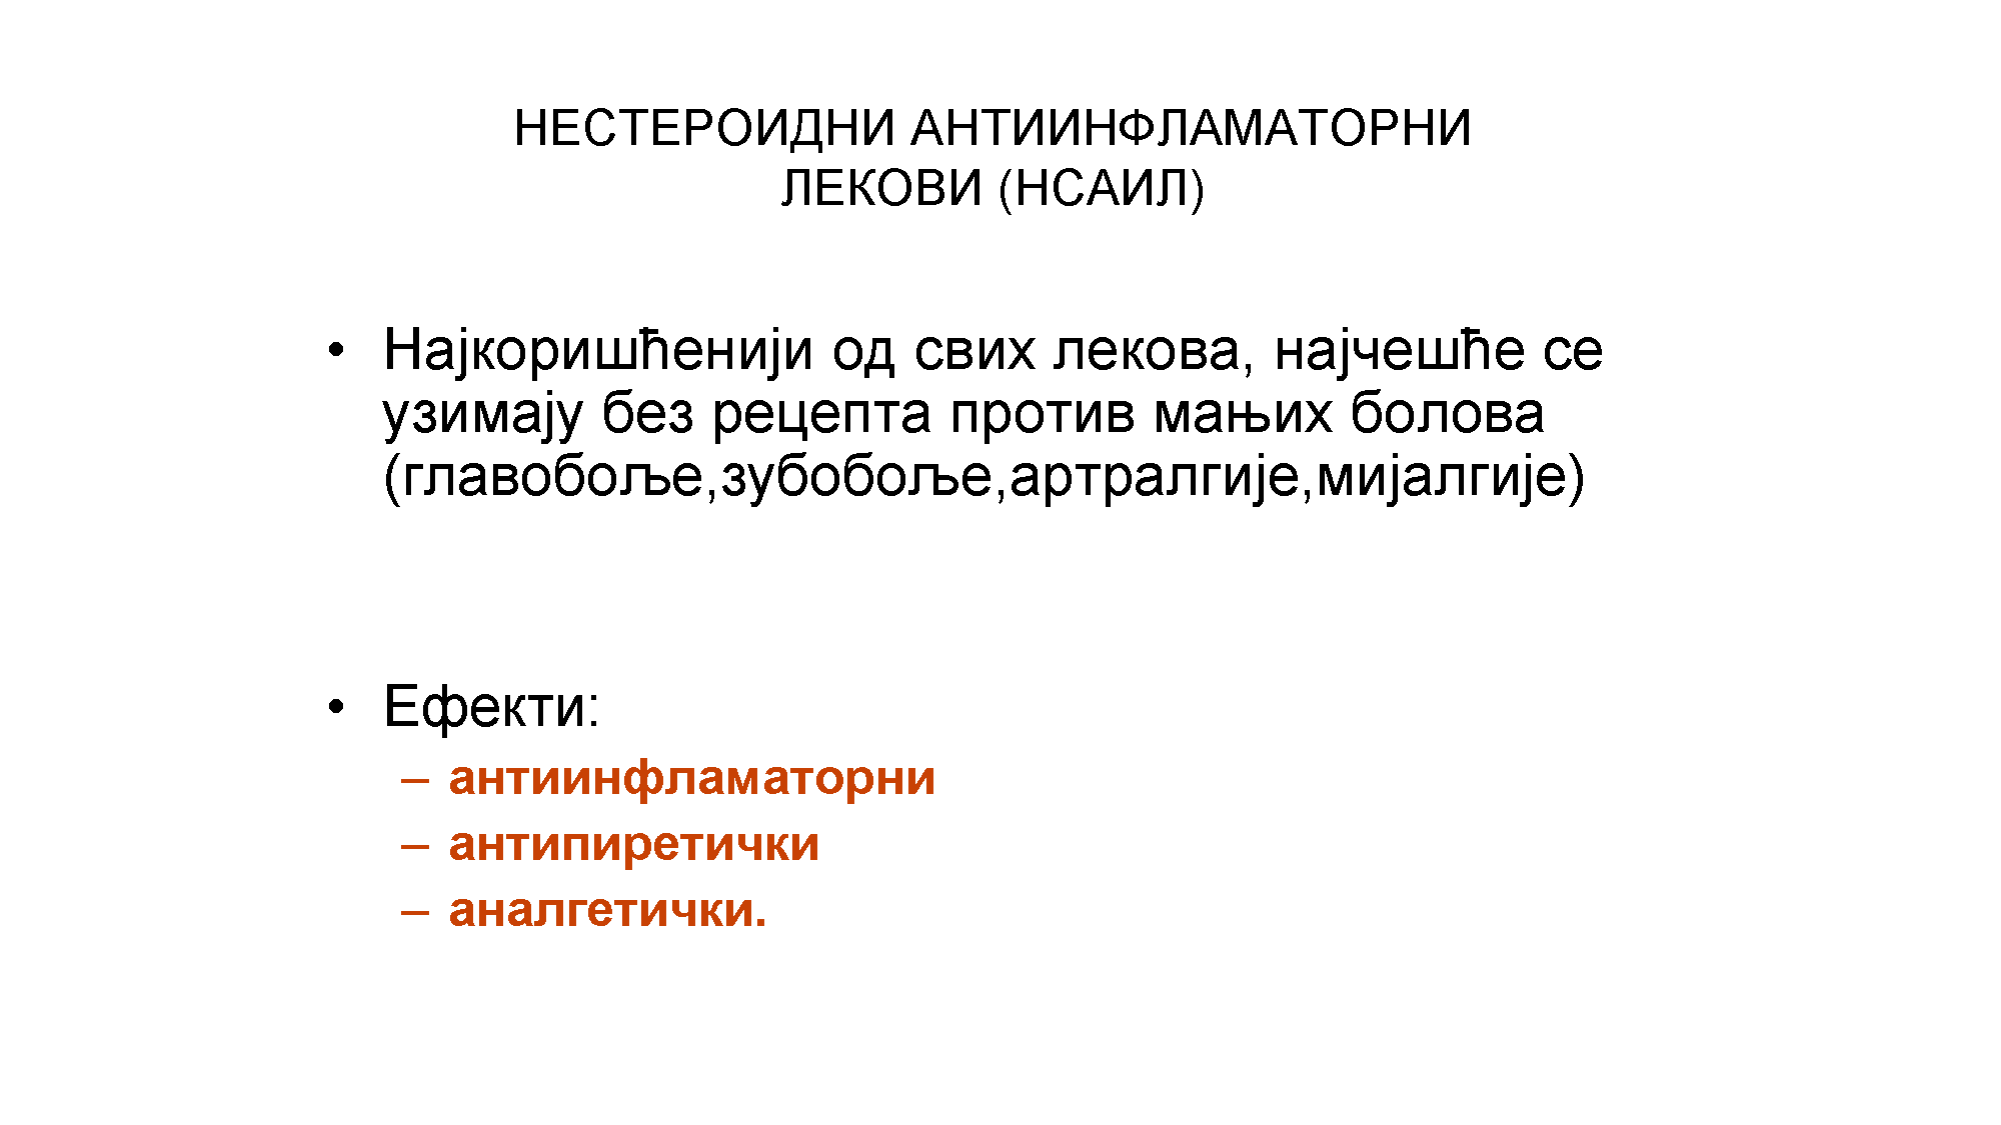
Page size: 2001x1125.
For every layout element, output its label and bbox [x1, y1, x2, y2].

picture [236, 108, 1737, 962]
